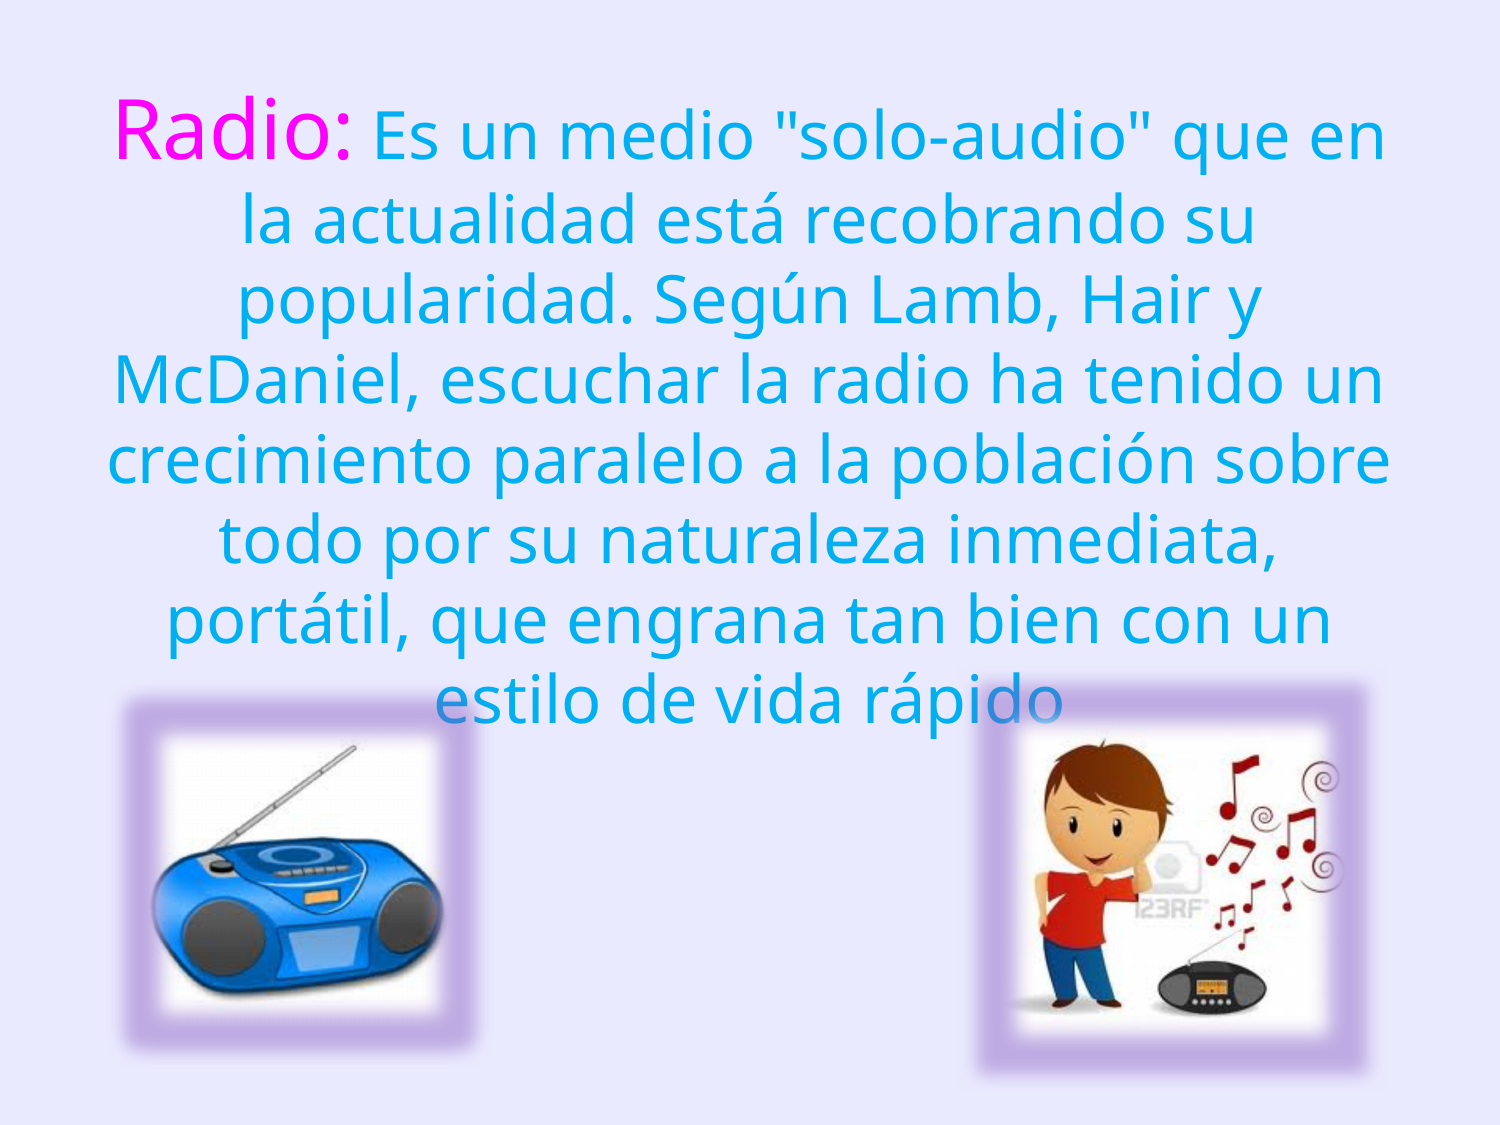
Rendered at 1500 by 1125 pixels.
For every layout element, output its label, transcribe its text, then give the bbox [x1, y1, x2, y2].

title Radio: Es un medio "solo-audio" que en la actualidad está recobrando su popularidad. Según Lamb, Hair y McDaniel, escuchar la radio ha tenido un crecimiento paralelo a la población sobre todo por su naturaleza inmediata, portátil, que engrana tan bien con un estilo de vida rápido [75, 45, 1425, 879]
picture [995, 702, 1348, 1055]
picture [140, 714, 460, 1034]
